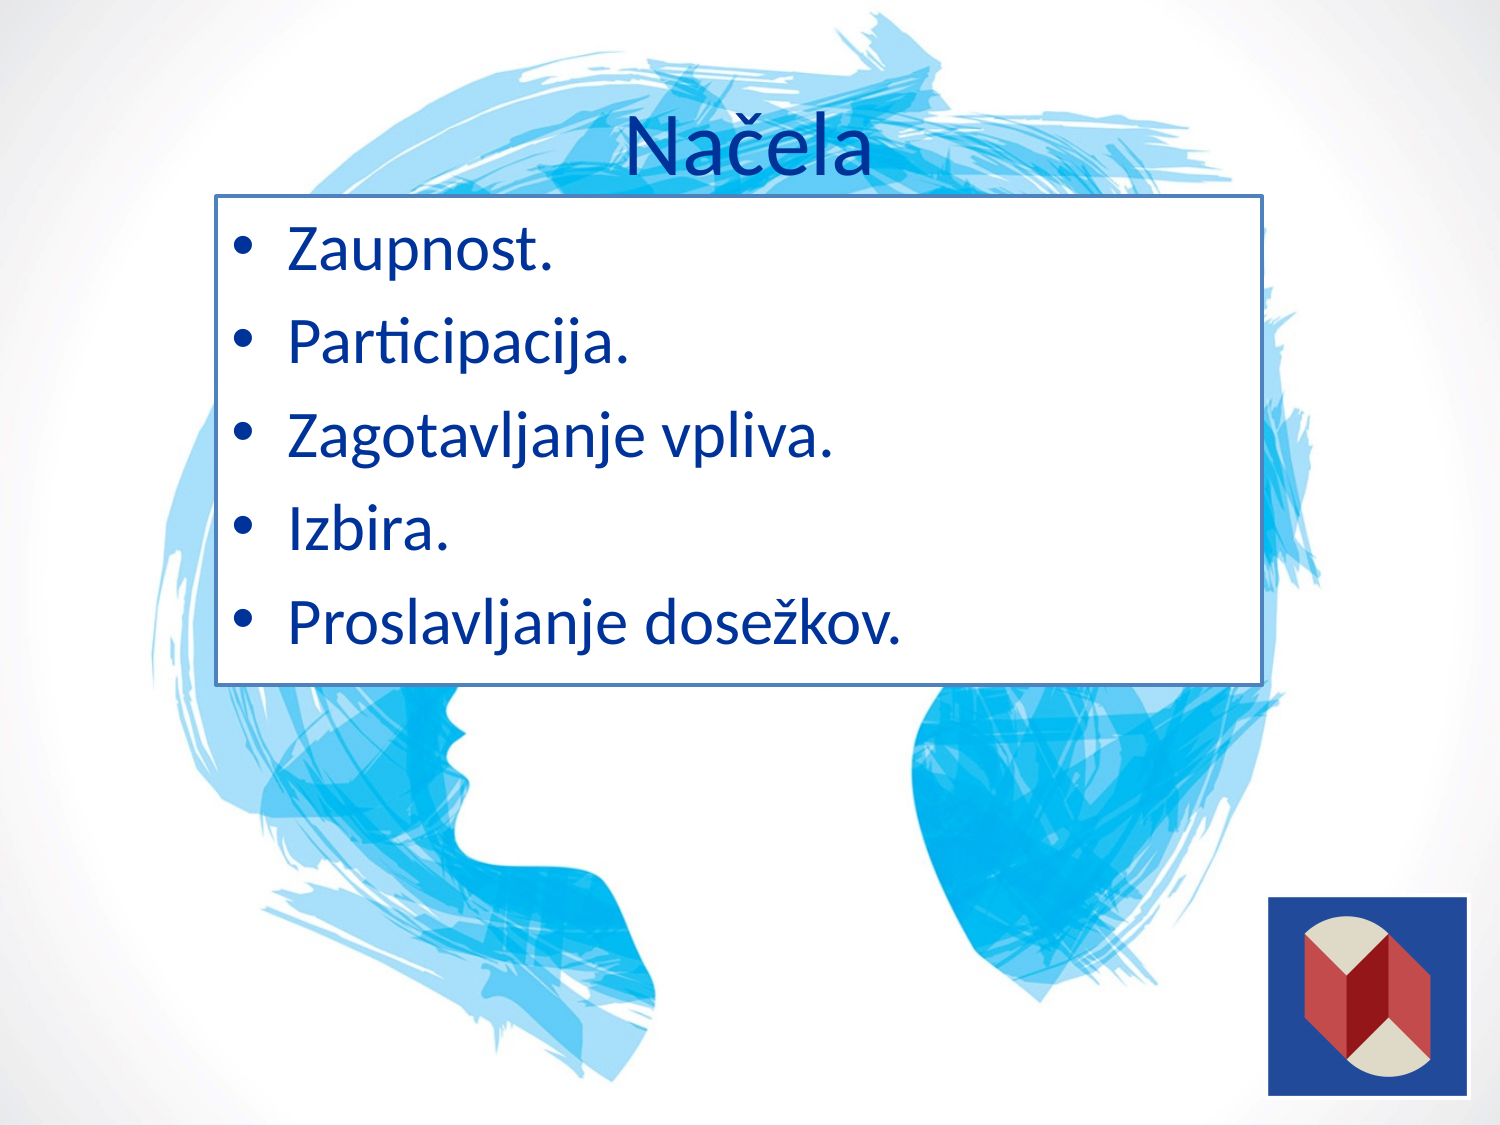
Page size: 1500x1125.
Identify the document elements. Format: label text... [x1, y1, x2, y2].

list Zaupnost. Participacija. Zagotavljanje vpliva. Izbira. Proslavljanje dosežkov. [214, 194, 1264, 687]
title Načela [75, 45, 1425, 233]
picture [0, 0, 1500, 1125]
